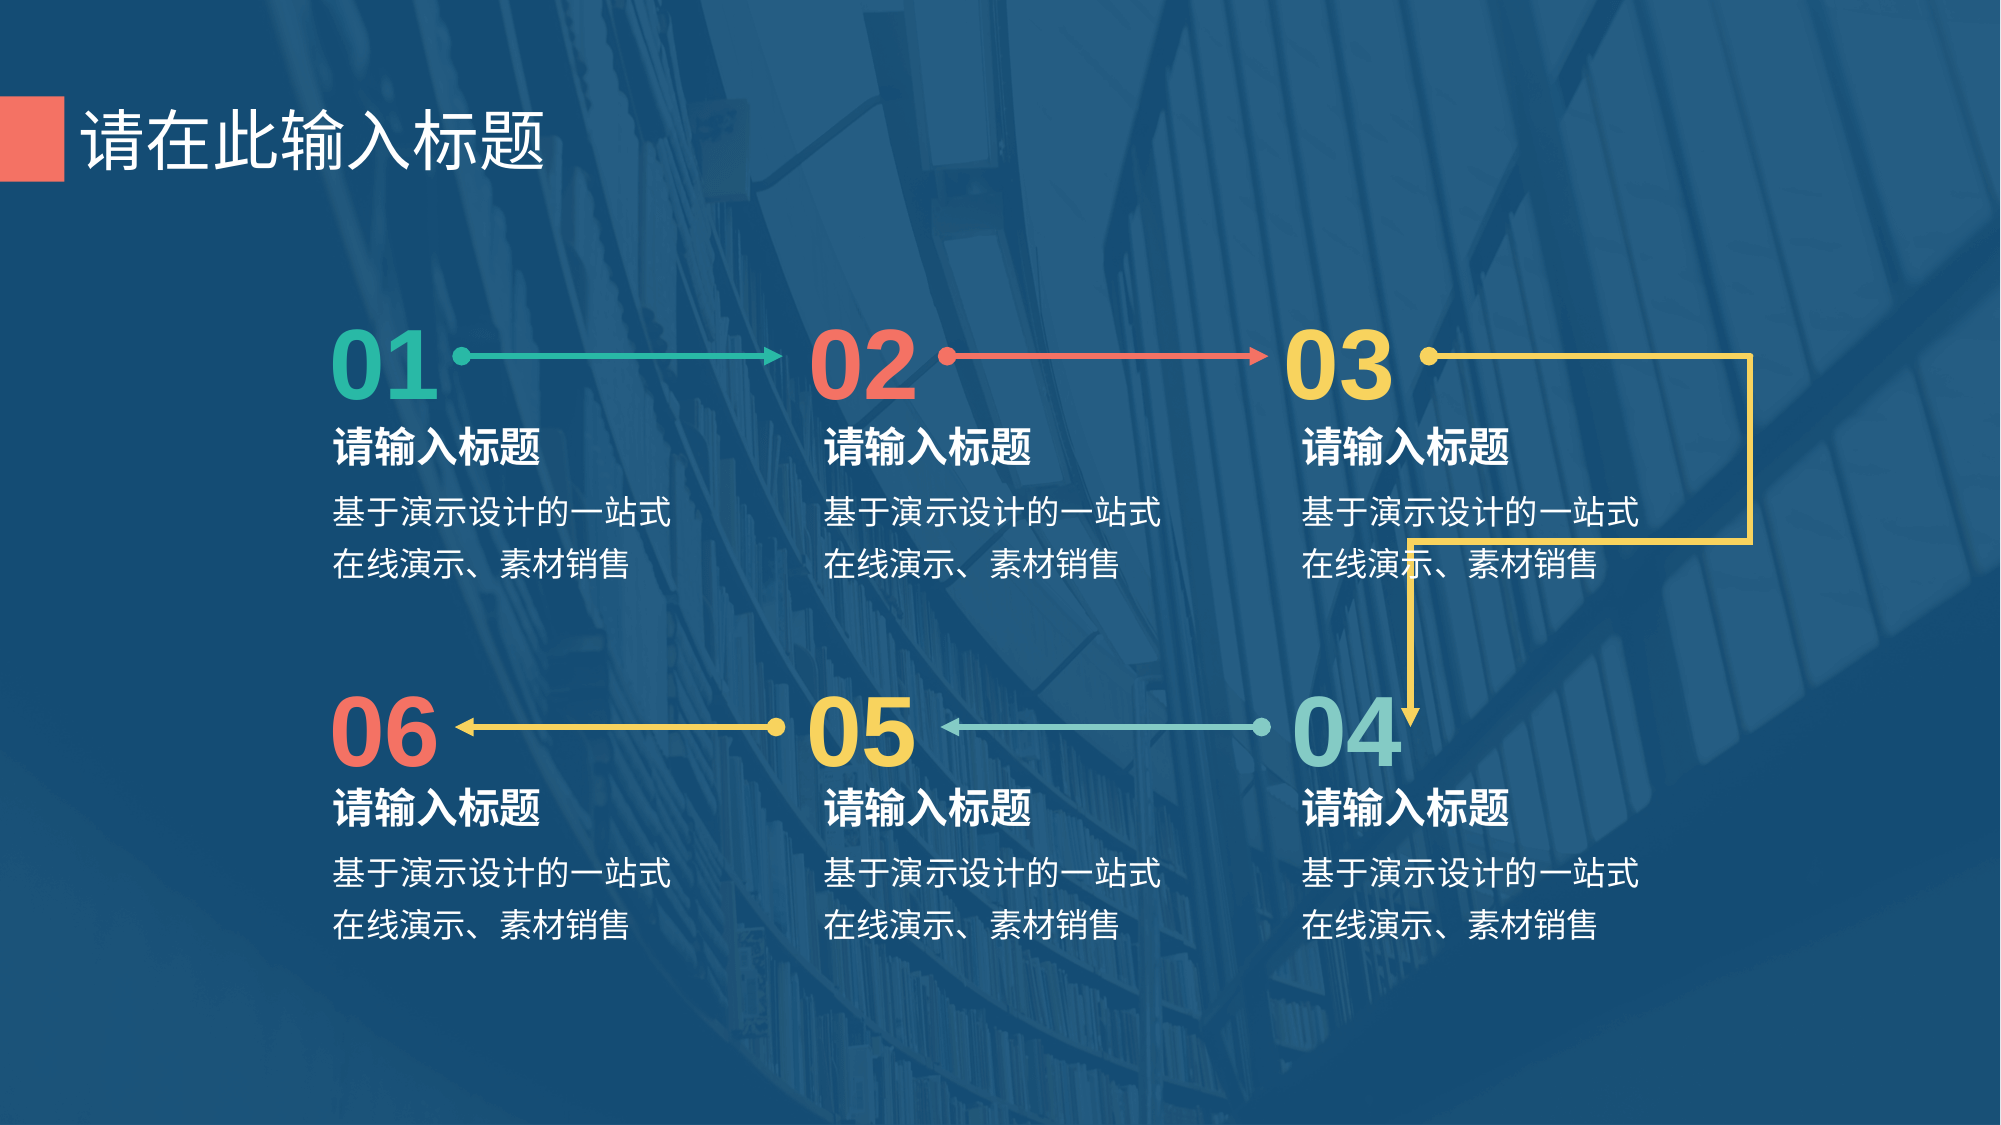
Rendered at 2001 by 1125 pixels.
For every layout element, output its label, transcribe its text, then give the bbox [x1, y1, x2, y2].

text_box 请输入标题 [318, 413, 592, 471]
text_box 04 [1291, 666, 1403, 774]
text_box 06 [329, 666, 441, 774]
text_box 基于演示设计的一站式在线演示、素材销售 [1286, 471, 1394, 590]
text_box 基于演示设计的一站式在线演示、素材销售 [808, 832, 1178, 952]
text_box 请输入标题 [1286, 774, 1560, 832]
text_box 03 [1283, 299, 1396, 420]
picture [0, 0, 2001, 1125]
text_box 请输入标题 [808, 774, 1082, 832]
text_box 02 [808, 299, 920, 413]
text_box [0, 96, 549, 182]
text_box 请输入标题 [1286, 413, 1394, 471]
text_box 基于演示设计的一站式在线演示、素材销售 [1286, 832, 1656, 952]
text_box 基于演示设计的一站式在线演示、素材销售 [318, 832, 687, 952]
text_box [1394, 371, 1766, 712]
text_box 01 [329, 299, 441, 413]
text_box 05 [805, 666, 918, 787]
text_box 请输入标题 [318, 774, 592, 832]
text_box 基于演示设计的一站式在线演示、素材销售 [808, 471, 1178, 590]
text_box 请输入标题 [808, 413, 1082, 471]
text_box 基于演示设计的一站式在线演示、素材销售 [318, 471, 687, 590]
